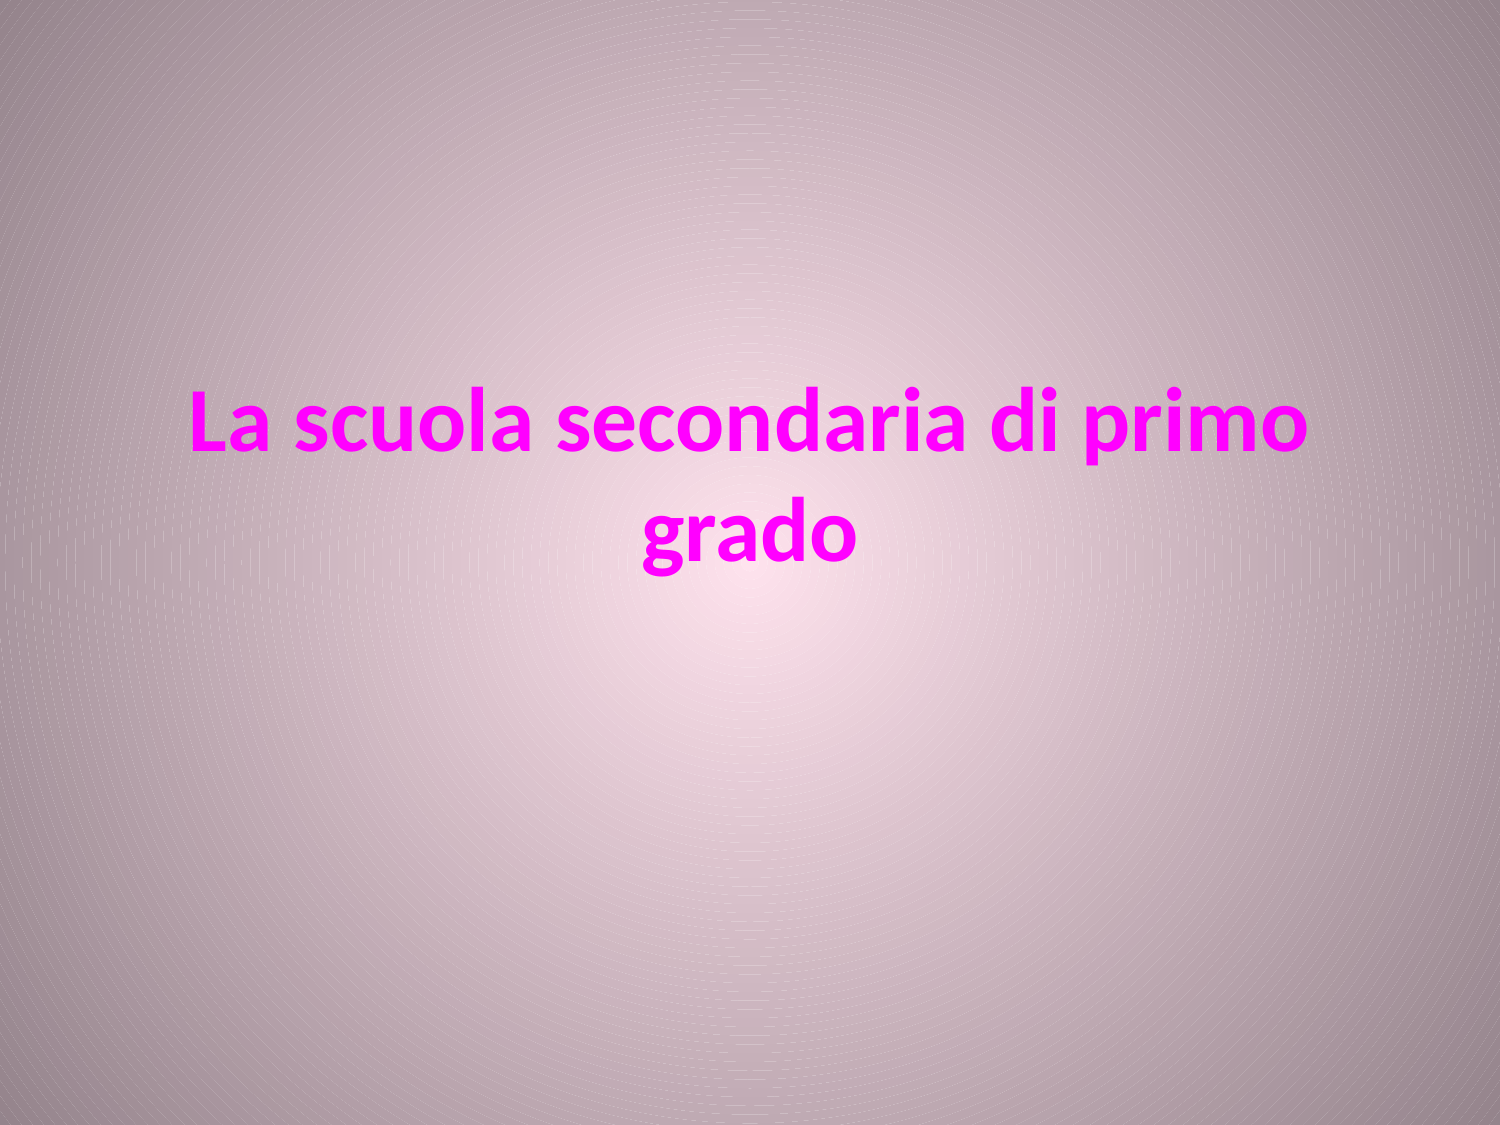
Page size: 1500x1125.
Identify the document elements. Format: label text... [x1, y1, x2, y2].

title La scuola secondaria di primo grado [112, 349, 1388, 591]
